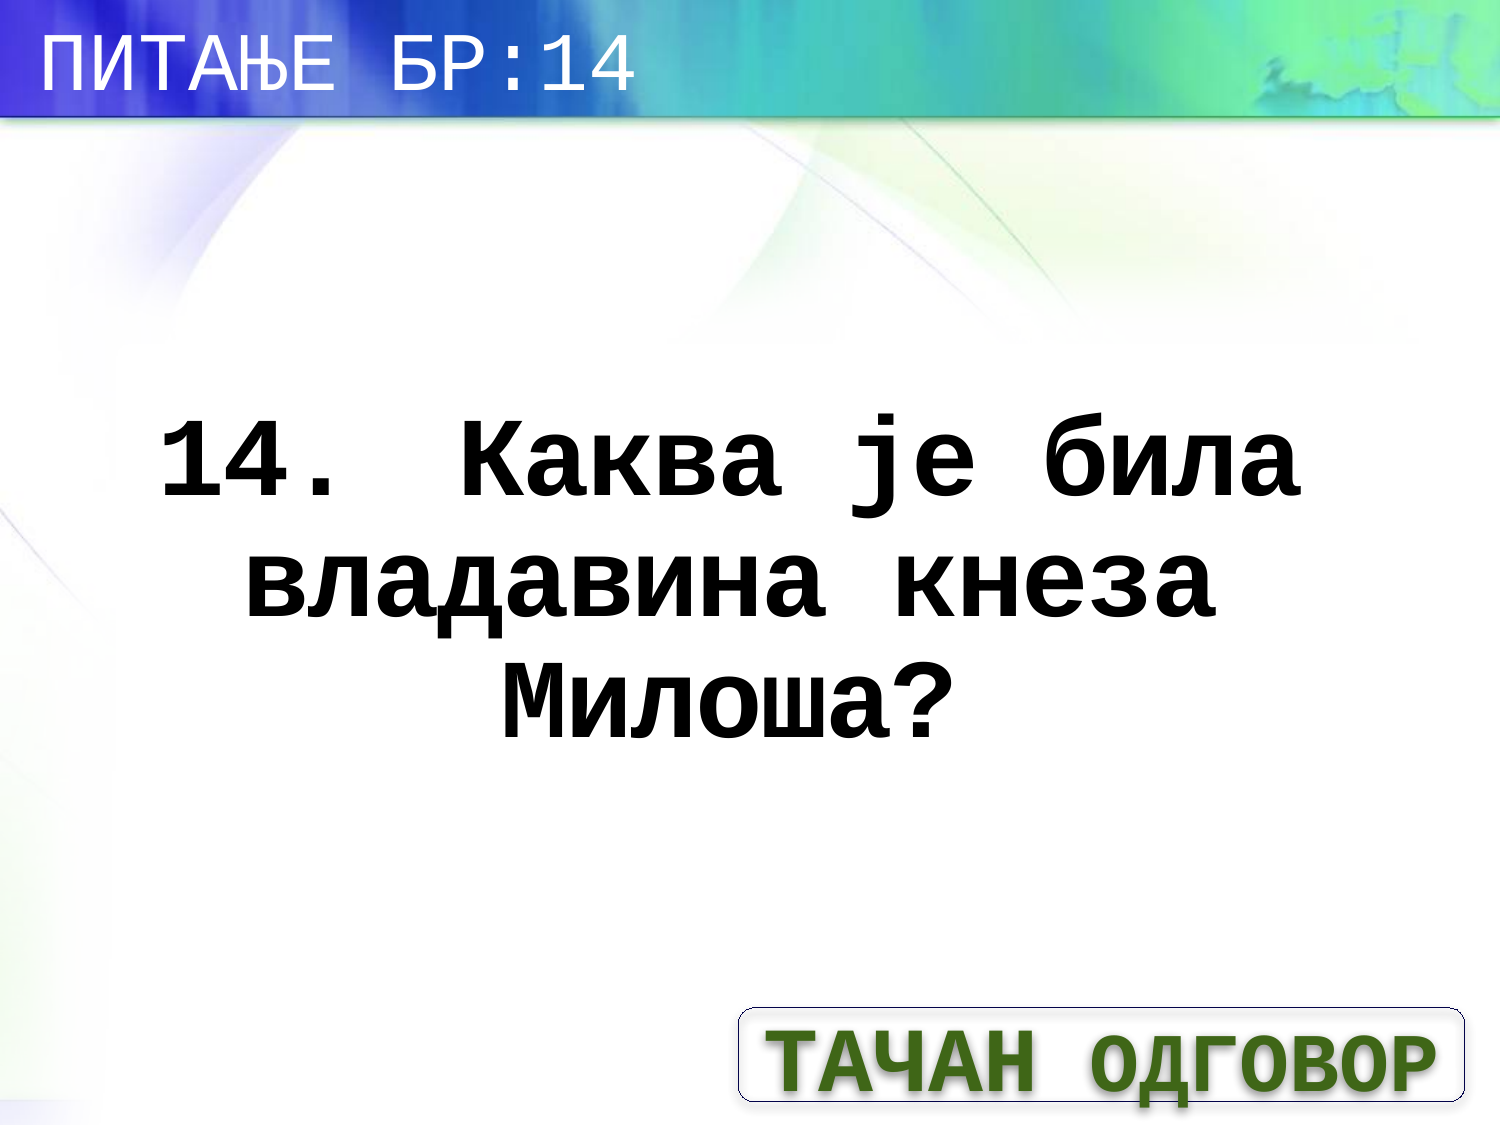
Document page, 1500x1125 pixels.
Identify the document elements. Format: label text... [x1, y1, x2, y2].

picture [0, 0, 1500, 1125]
title 14. Каква је била владавина кнеза Милоша? [23, 246, 1436, 914]
text_box ТАЧАН ОДГОВОР [738, 1007, 1465, 1102]
text_box ПИТАЊЕ БР:14 [23, 0, 692, 115]
